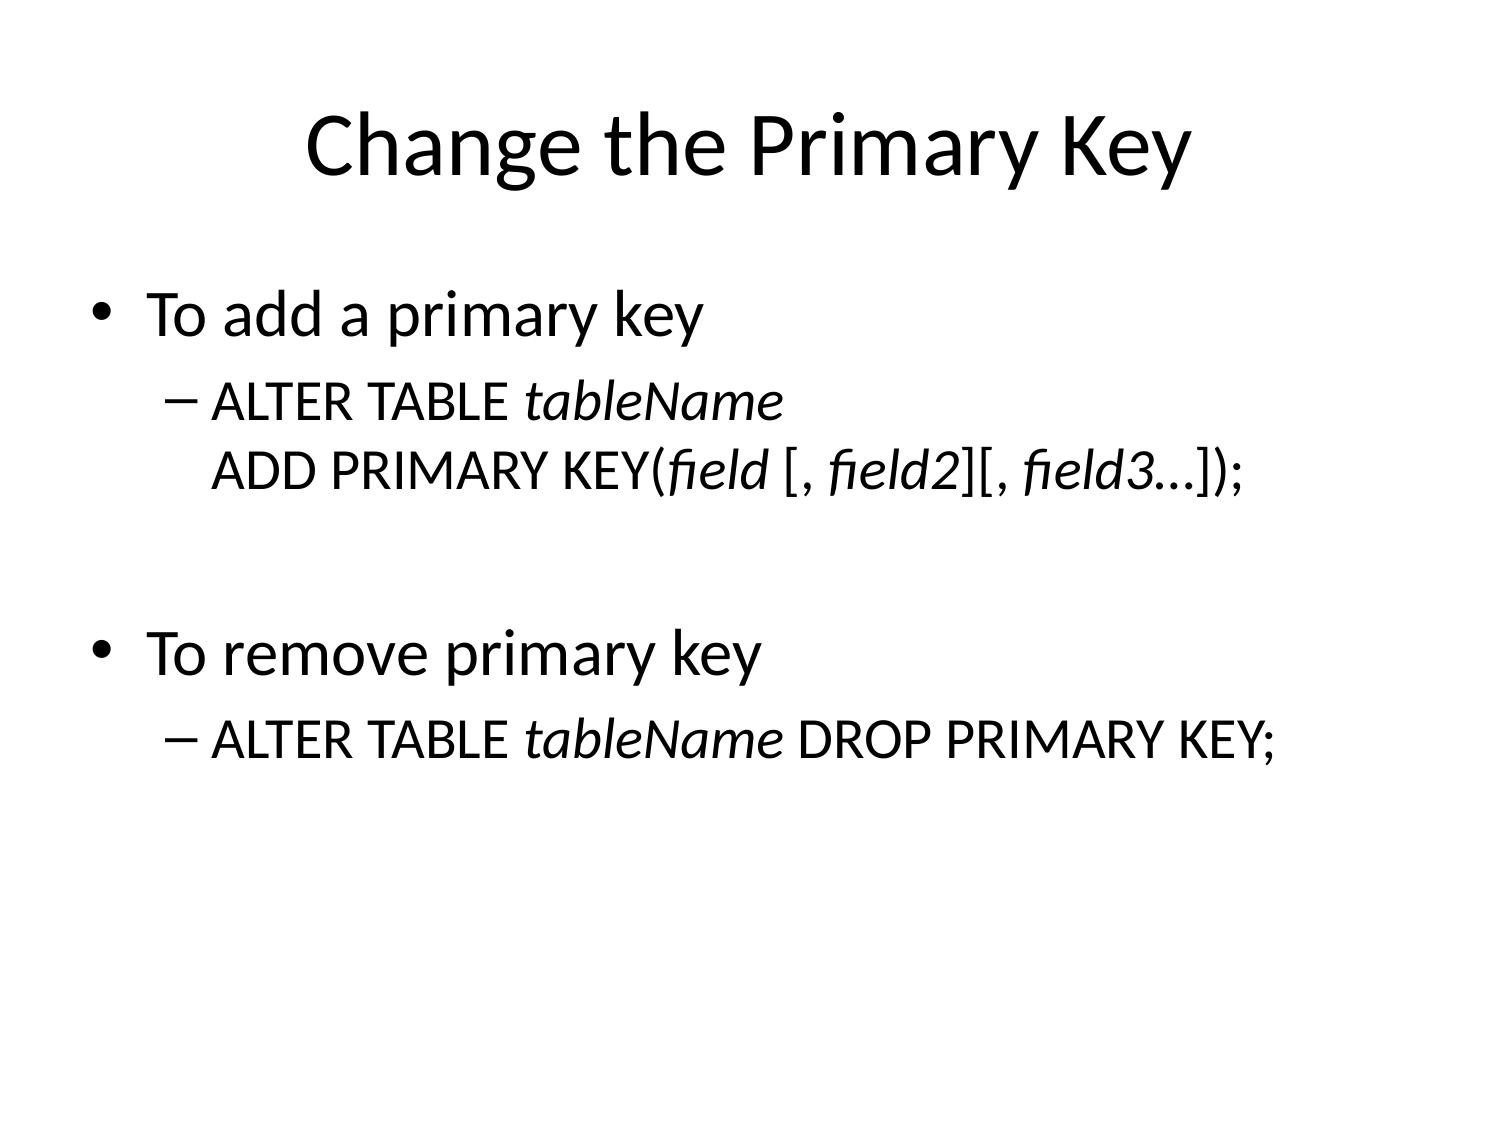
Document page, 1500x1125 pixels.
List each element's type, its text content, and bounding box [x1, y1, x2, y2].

title Change the Primary Key [75, 45, 1425, 233]
list To add a primary key ALTER TABLE tableName ADD PRIMARY KEY(field [, field2][, field3…]); To remove primary key ALTER TABLE tableName DROP PRIMARY KEY; [75, 262, 1425, 1005]
